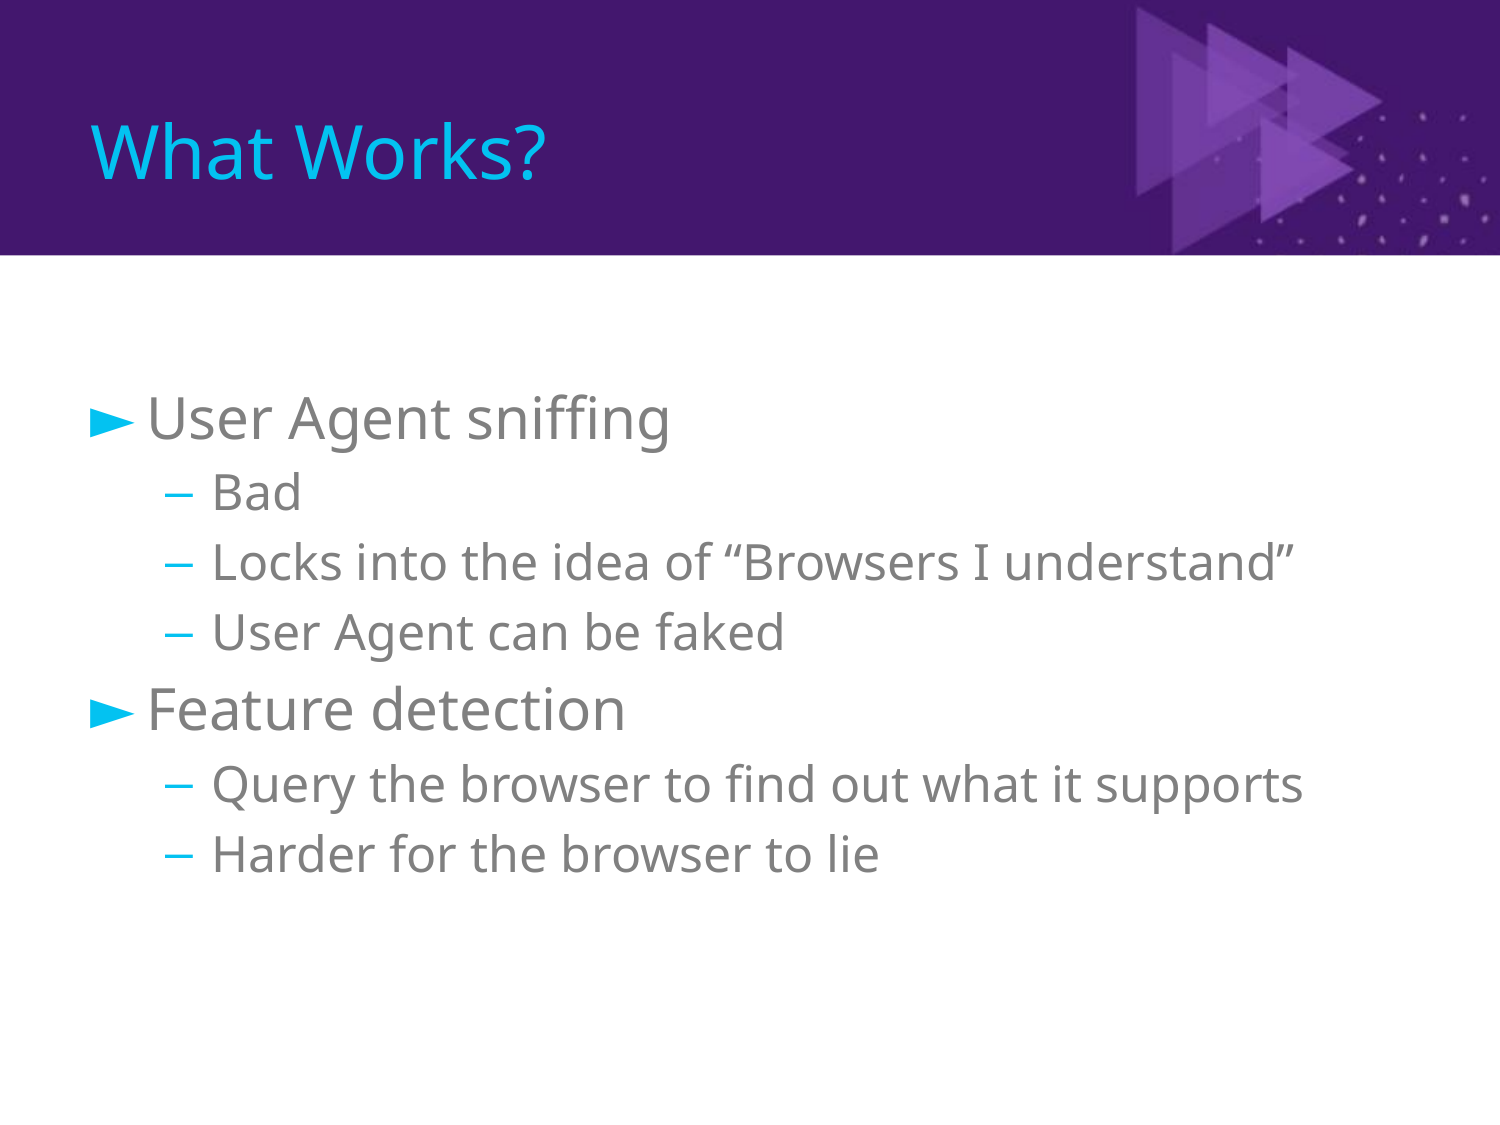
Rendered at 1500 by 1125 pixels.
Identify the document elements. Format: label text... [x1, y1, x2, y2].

picture [0, 0, 1500, 255]
list User Agent sniffing Bad Locks into the idea of “Browsers I understand” User Agent can be faked Feature detection Query the browser to find out what it supports Harder for the browser to lie [75, 373, 1425, 1005]
title What Works? [75, 56, 1425, 244]
